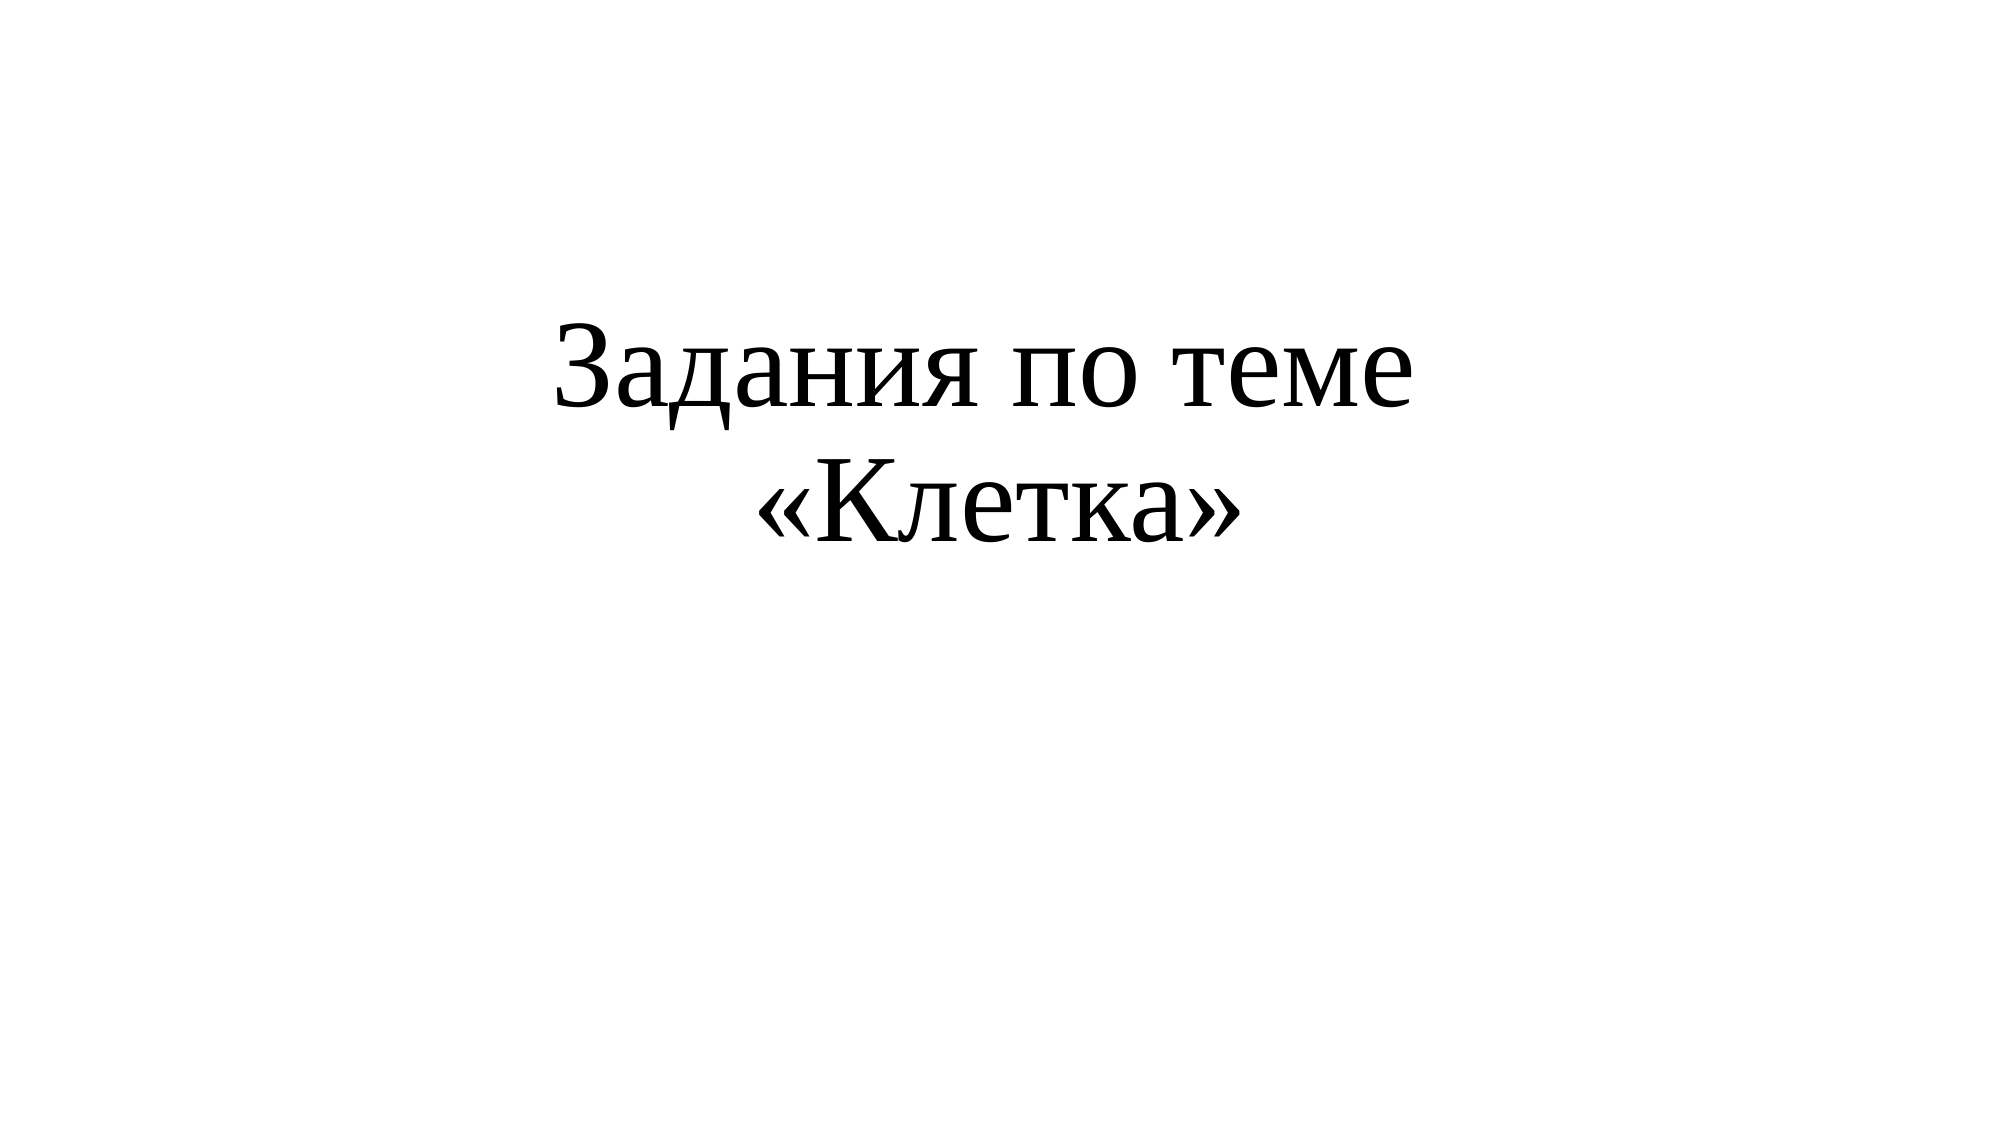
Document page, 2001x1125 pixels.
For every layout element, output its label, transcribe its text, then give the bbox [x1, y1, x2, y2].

title Задания по теме «Клетка» [249, 184, 1750, 576]
